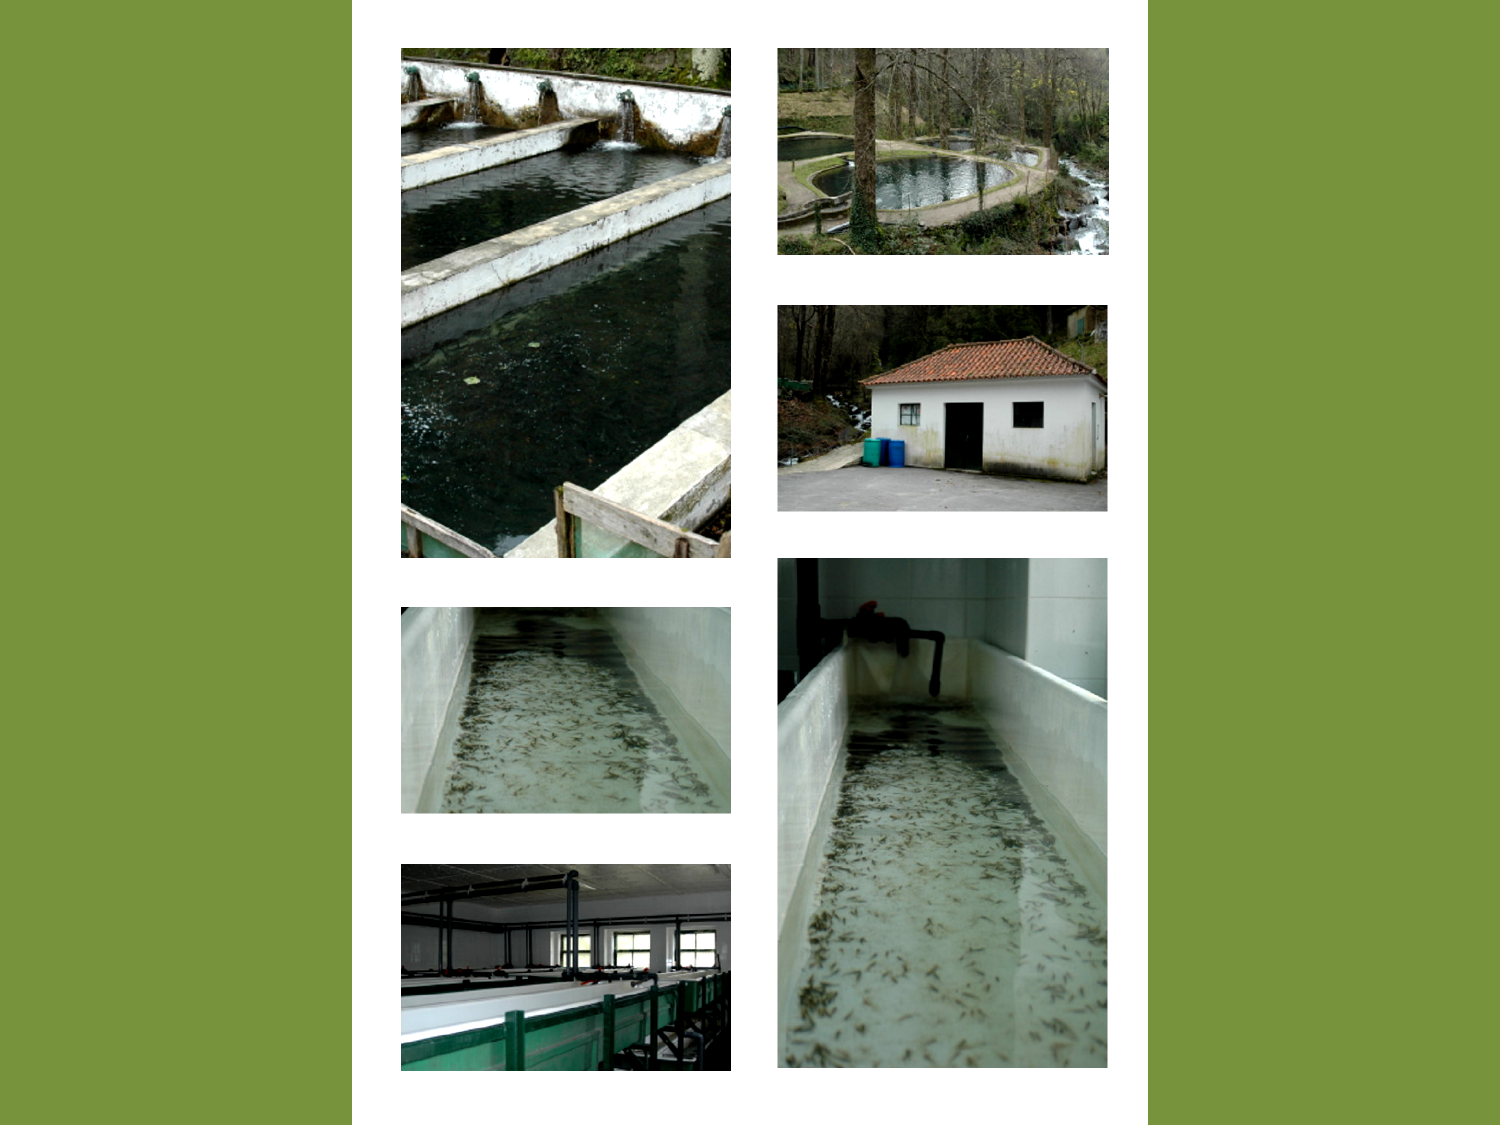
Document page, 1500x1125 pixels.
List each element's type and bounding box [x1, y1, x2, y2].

picture [352, 0, 1148, 1125]
